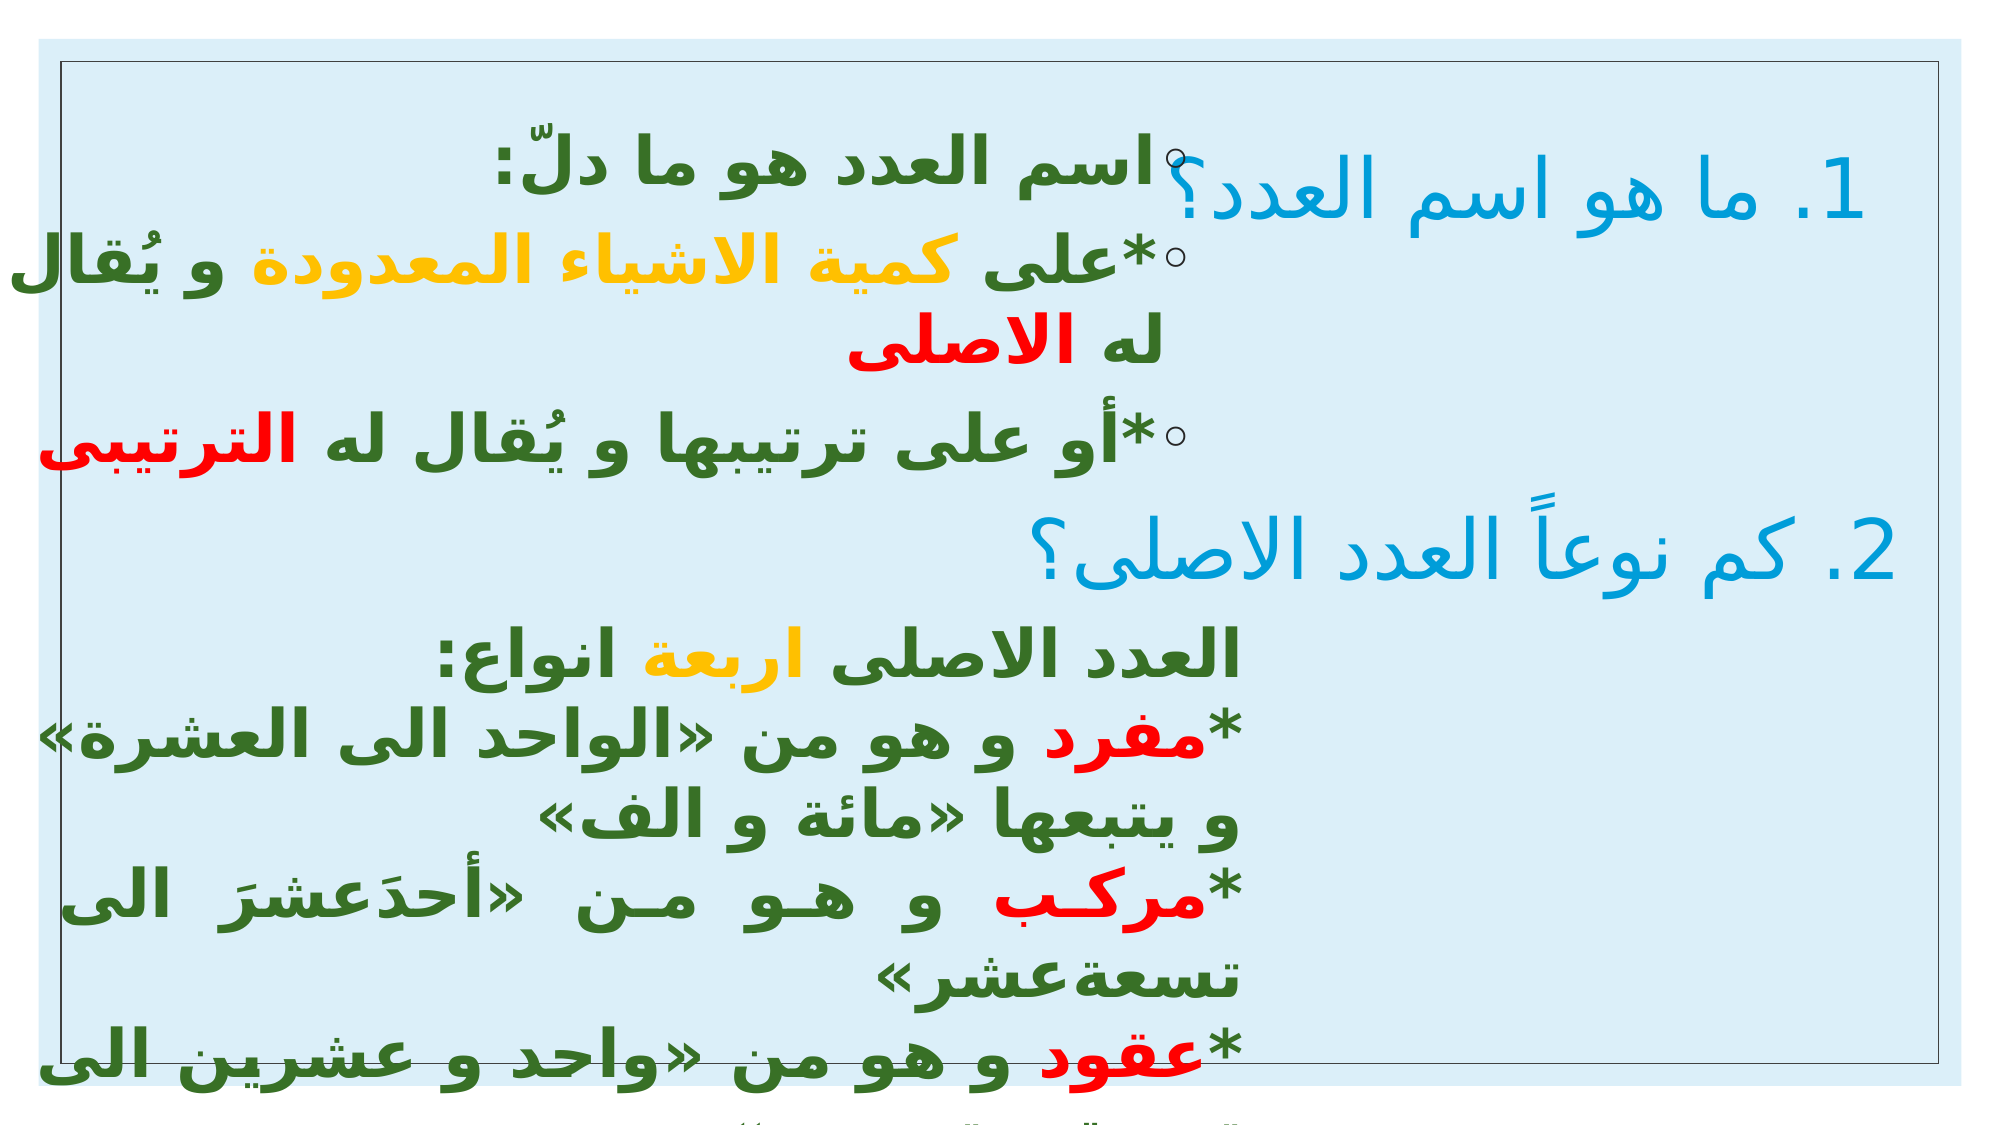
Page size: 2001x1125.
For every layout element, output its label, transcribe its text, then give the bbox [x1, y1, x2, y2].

title 1. ما هو اسم العدد؟ [235, 79, 1886, 305]
list اسم العدد هو ما دلّ: *علی کمیة الاشیاء المعدودة و یُقال له الاصلی *أو علی ترتیبها و یُقال له الترتیبی [0, 110, 1212, 499]
text_box العدد الاصلی اربعة انواع: *مفرد و هو من «الواحد الی العشرة» و یتبعها «مائة و الف» *مرکب و هو من «أحدَعشرَ الی تسعة‌عشر» *عقود و هو من «واحد و عشرین الی تسعة و تسعین» *معطوف و هو من «واحد و عشرین الی تسعة و تسعین» [20, 603, 1259, 1125]
text_box 2. کم نوعاً العدد الاصلی؟ [266, 440, 1916, 666]
